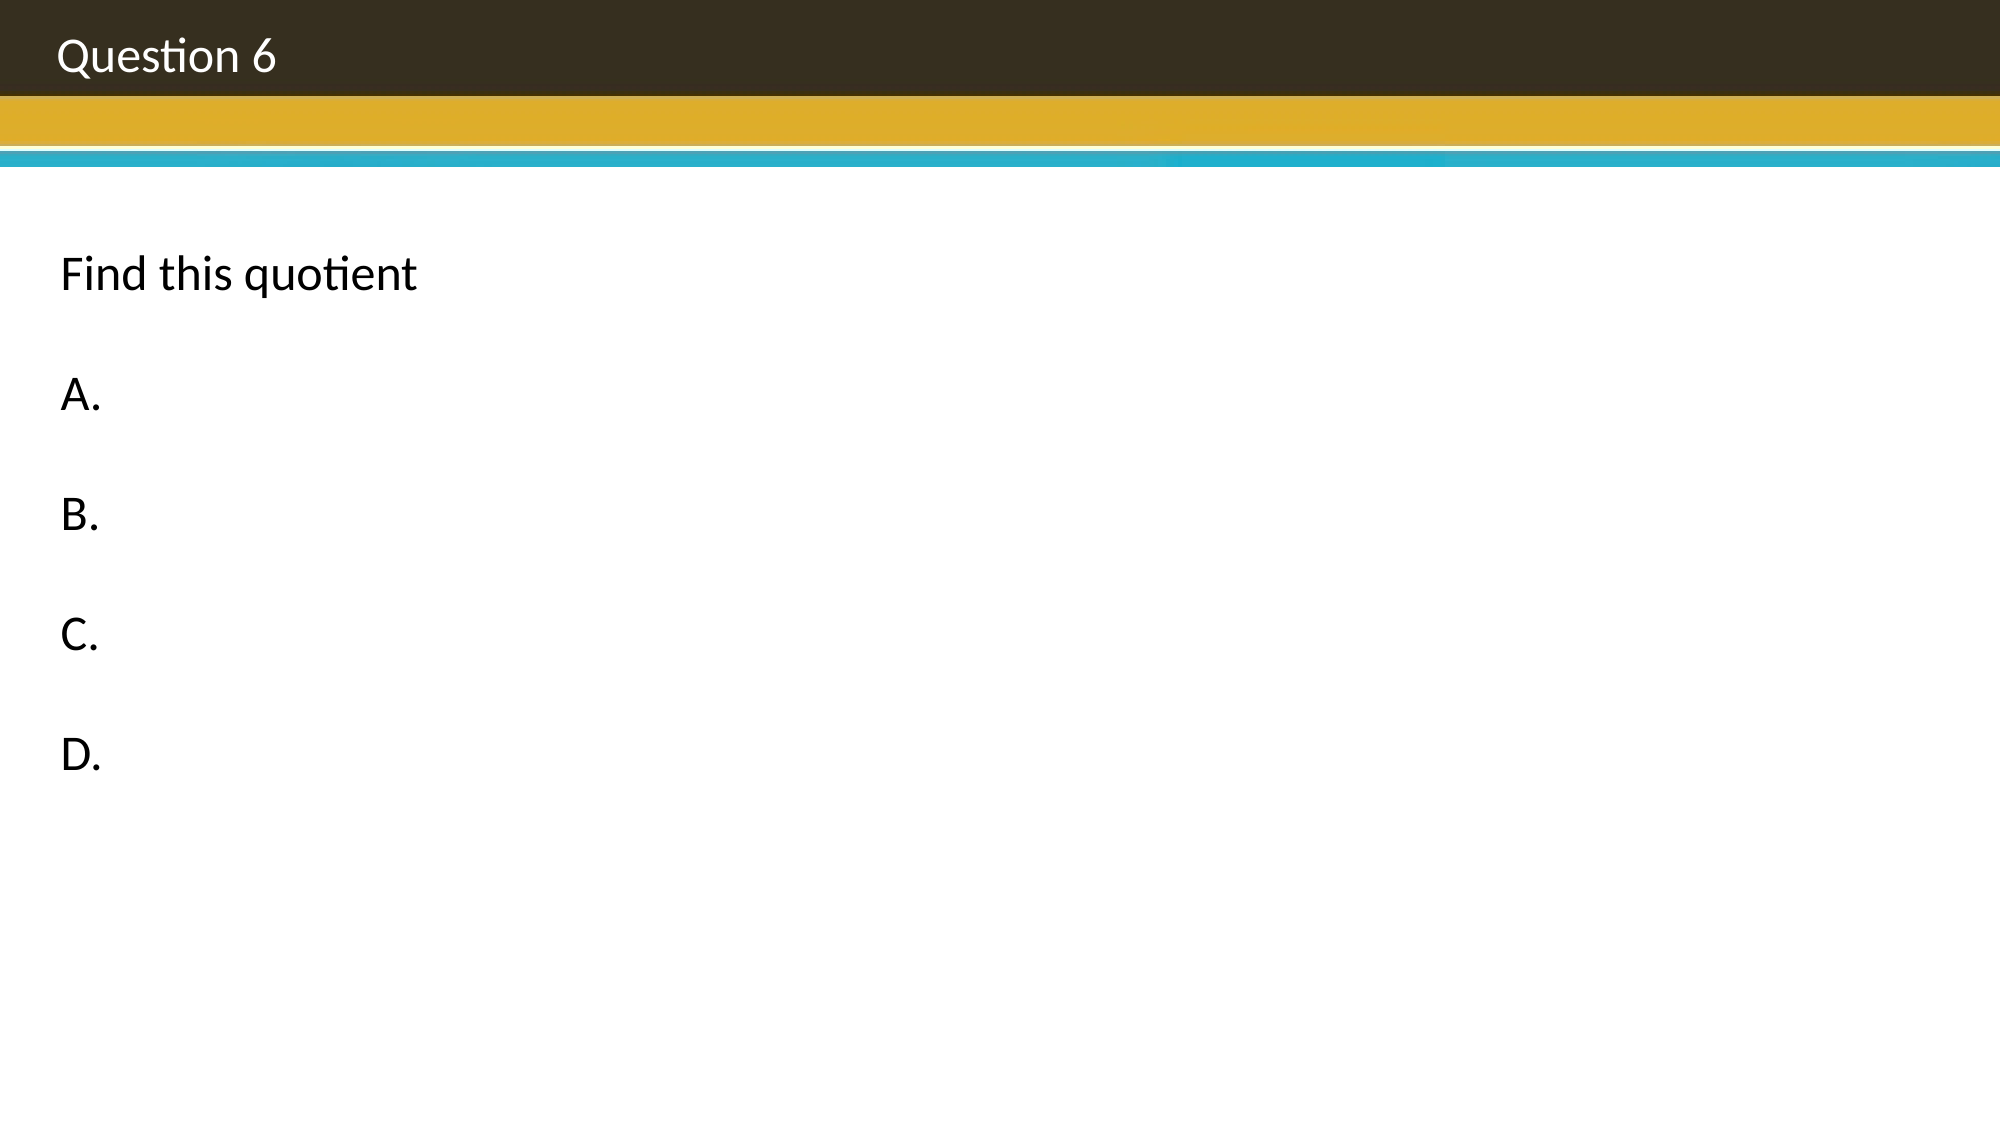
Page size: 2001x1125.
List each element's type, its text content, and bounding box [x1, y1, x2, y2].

text_box Question 6 [41, 14, 293, 90]
picture [0, 0, 2000, 167]
